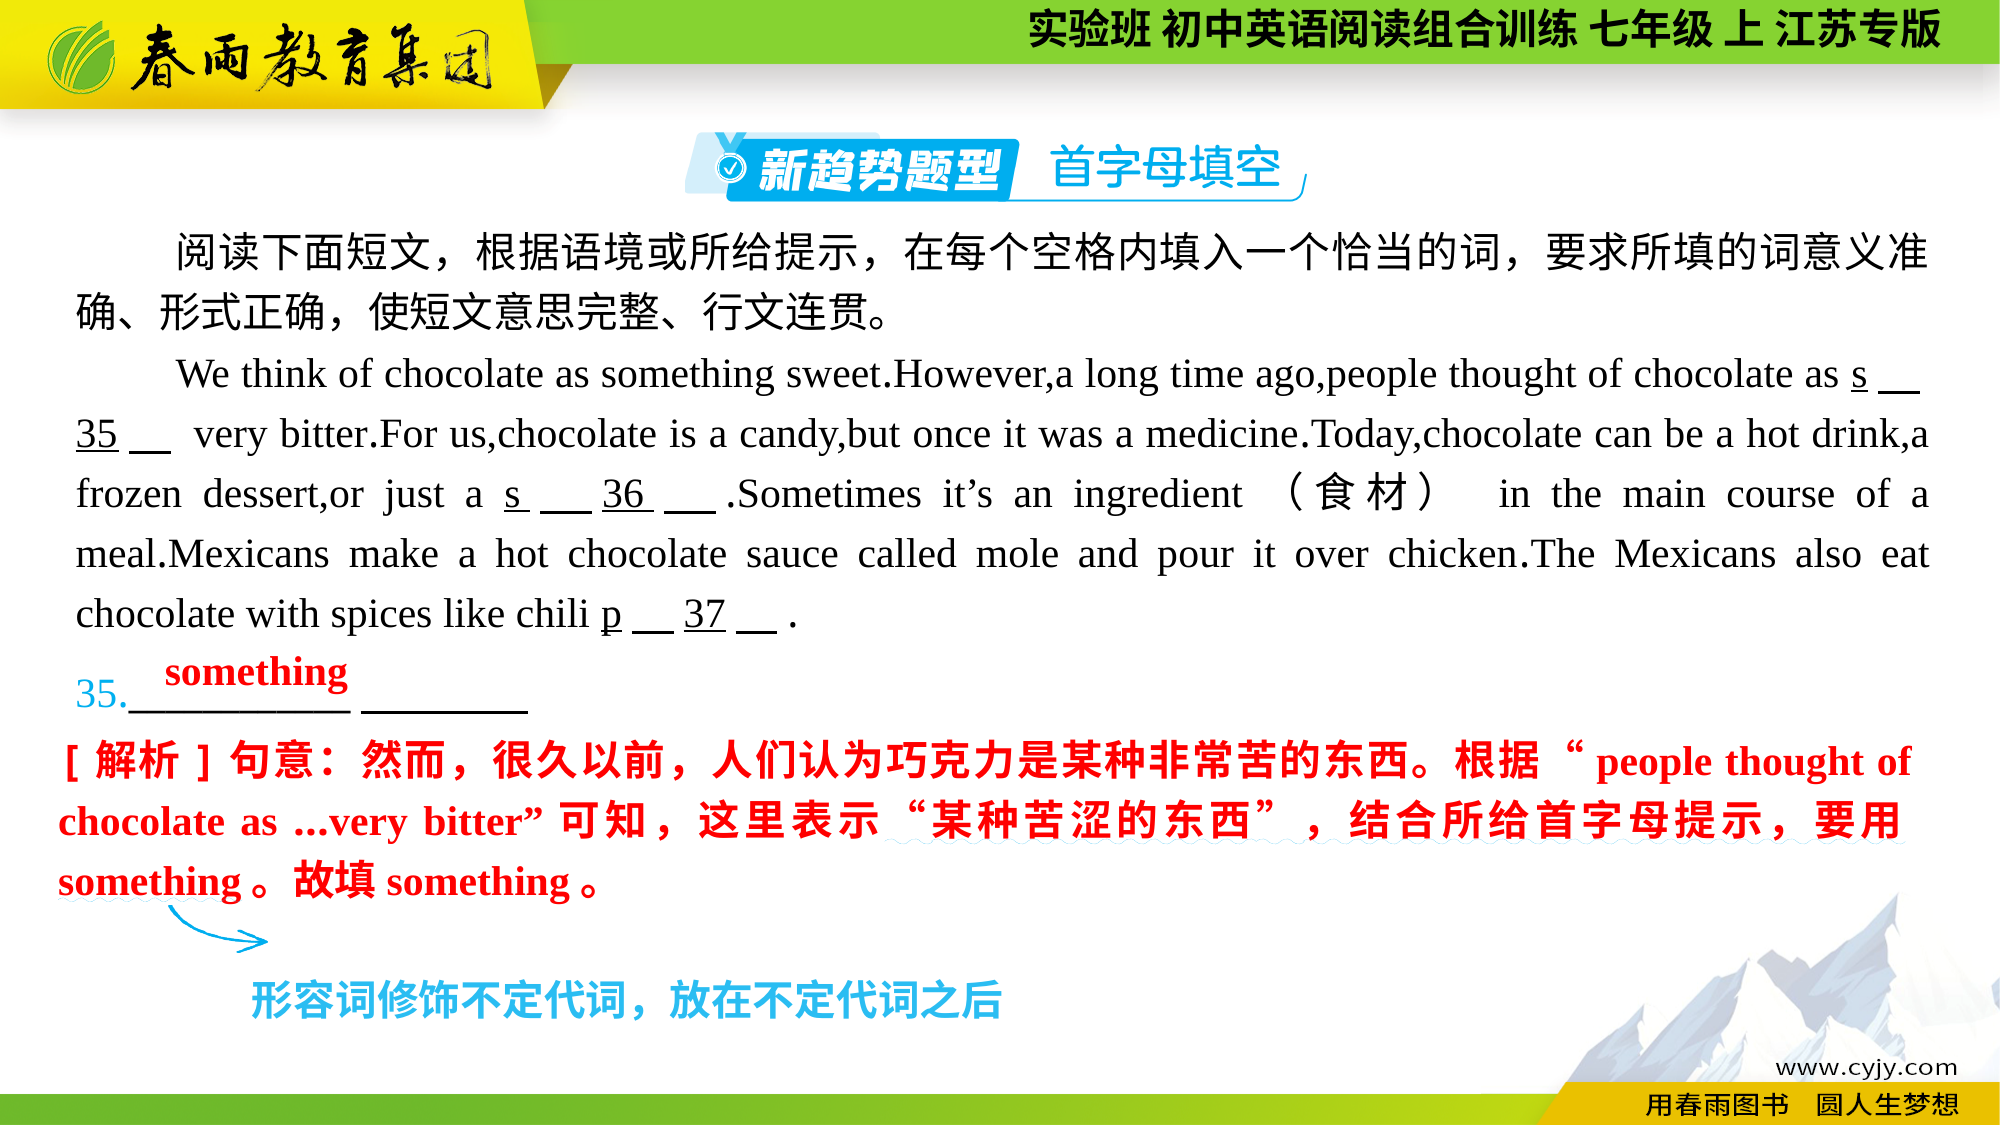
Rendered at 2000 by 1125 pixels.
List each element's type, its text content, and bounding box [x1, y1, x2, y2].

text_box 35.____________ [60, 633, 1845, 715]
text_box [解析]句意：然而，很久以前，人们认为巧克力是某种非常苦的东西。根据“people thought of chocolate as ...very bitter”可知，这里表示“某种苦涩的东西”，结合所给首字母提示，要用something。故填something。 形容词修饰不定代词，放在不定代词之后 [43, 715, 1928, 1091]
picture [0, 0, 2000, 1125]
list 阅读下面短文，根据语境或所给提示，在每个空格内填入一个恰当的词，要求所填的词意义准确、形式正确，使短文意思完整、行文连贯。 We think of chocolate as something sweet.However,a long time ago,people thought of chocolate as s 35 very bitter.For us,chocolate is a candy,but once it was a medicine.Today,chocolate can be a hot drink,a frozen dessert,or just a s 36 .Sometimes it’s an ingredient（食材） in the main course of a meal.Mexicans make a hot chocolate sauce called mole and pour it over chicken.The Mexicans also eat chocolate with spices like chili p 37 . [60, 208, 1945, 642]
text_box something [150, 636, 364, 702]
